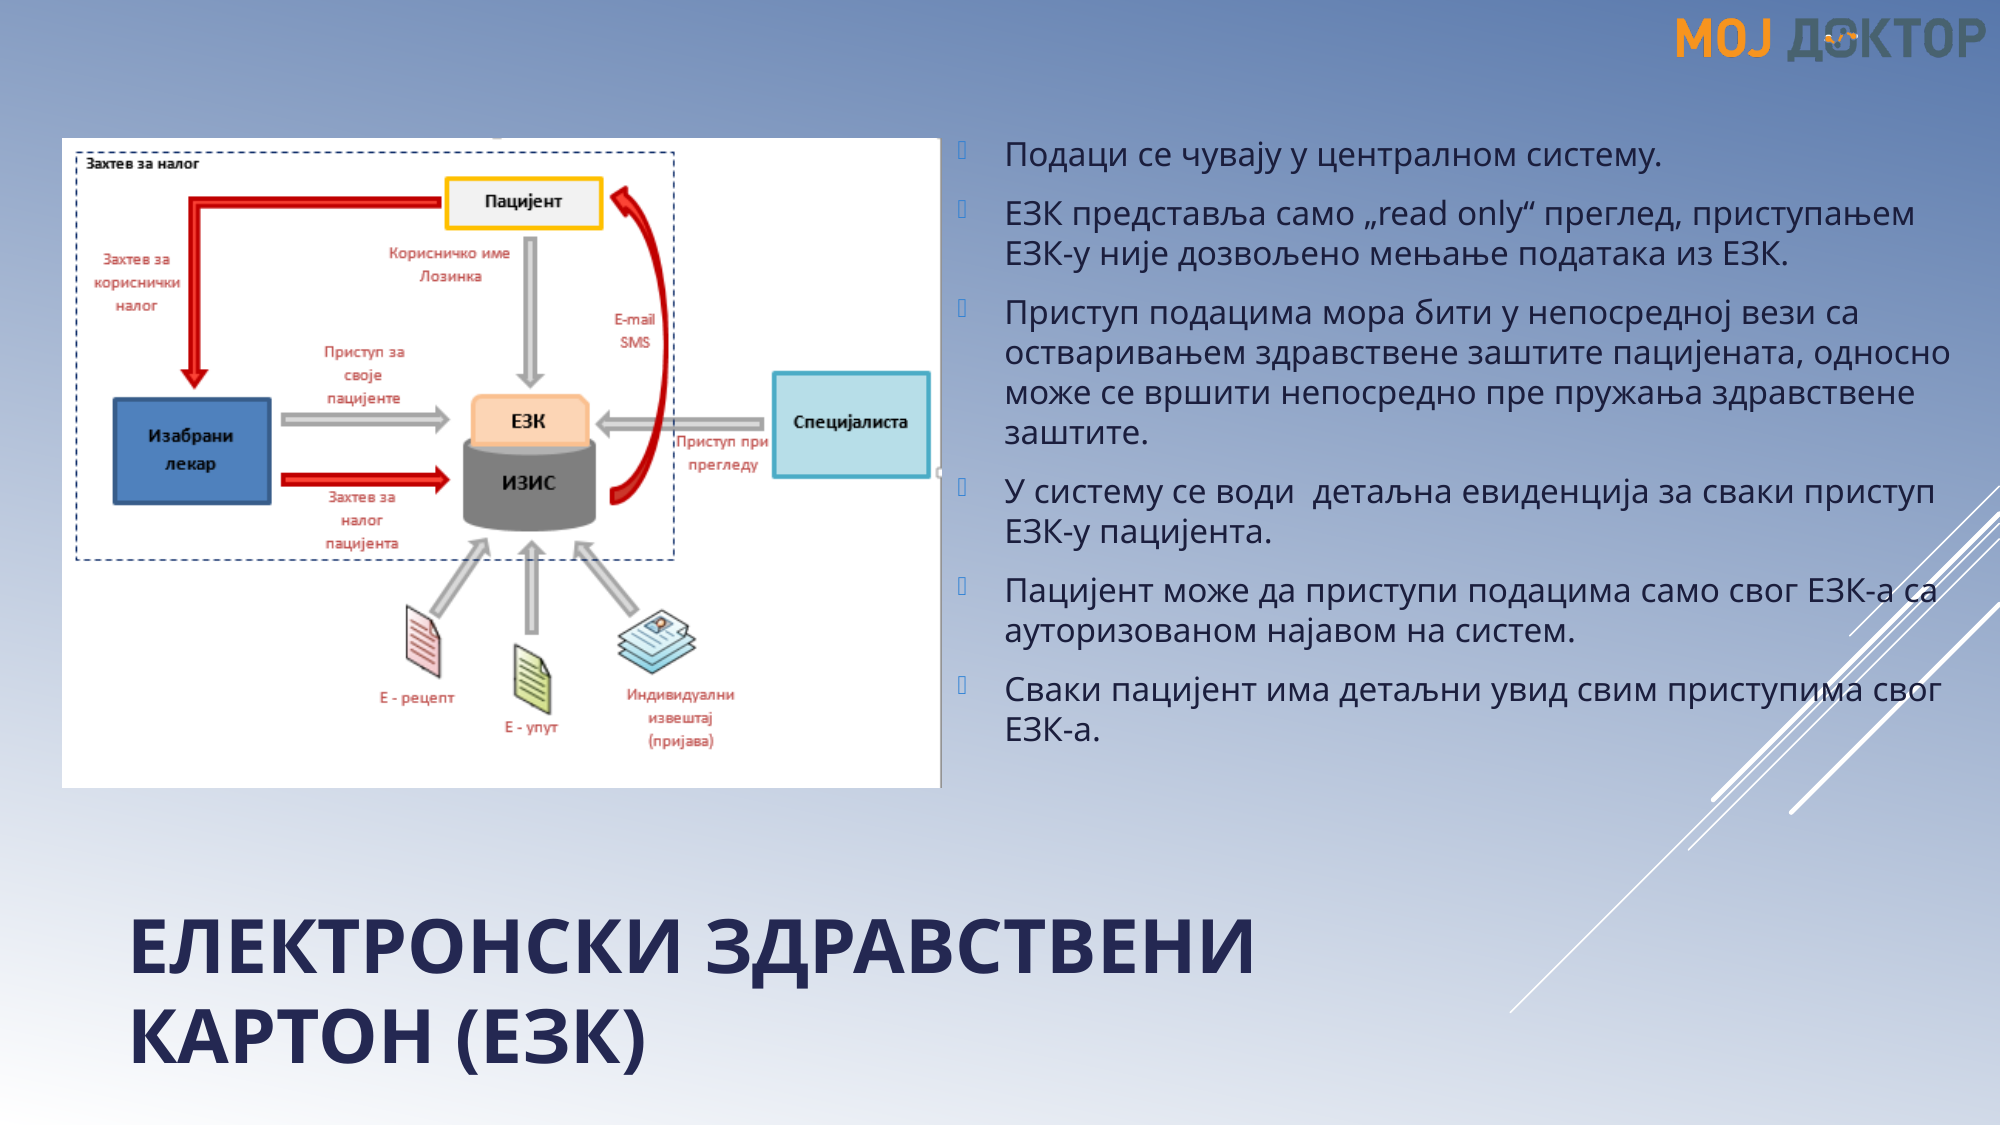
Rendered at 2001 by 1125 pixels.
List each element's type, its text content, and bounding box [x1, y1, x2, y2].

title ЕЛЕКТРОНСКИ ЗДРАВСТВЕНИ КАРТОН (езк) [112, 864, 1513, 1113]
picture [1656, 0, 2000, 78]
list Подаци се чувају у централном систему. ЕЗК представља само „read only“ преглед, приступањем ЕЗК-у није дозвољено мењање података из ЕЗК. Приступ подацима мора бити у непосредној вези са остваривањем здравствене заштите пацијената, односно може се вршити непосредно пре пружања здравствене заштите. У систему се води детаљна евиденција за сваки приступ ЕЗК-у пацијента. Пацијент може да приступи подацима само свог ЕЗК-а са ауторизованом најавом на систем. Сваки пацијент има детаљни увид свим приступима свог ЕЗК-а. [942, 125, 1977, 742]
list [61, 138, 942, 789]
